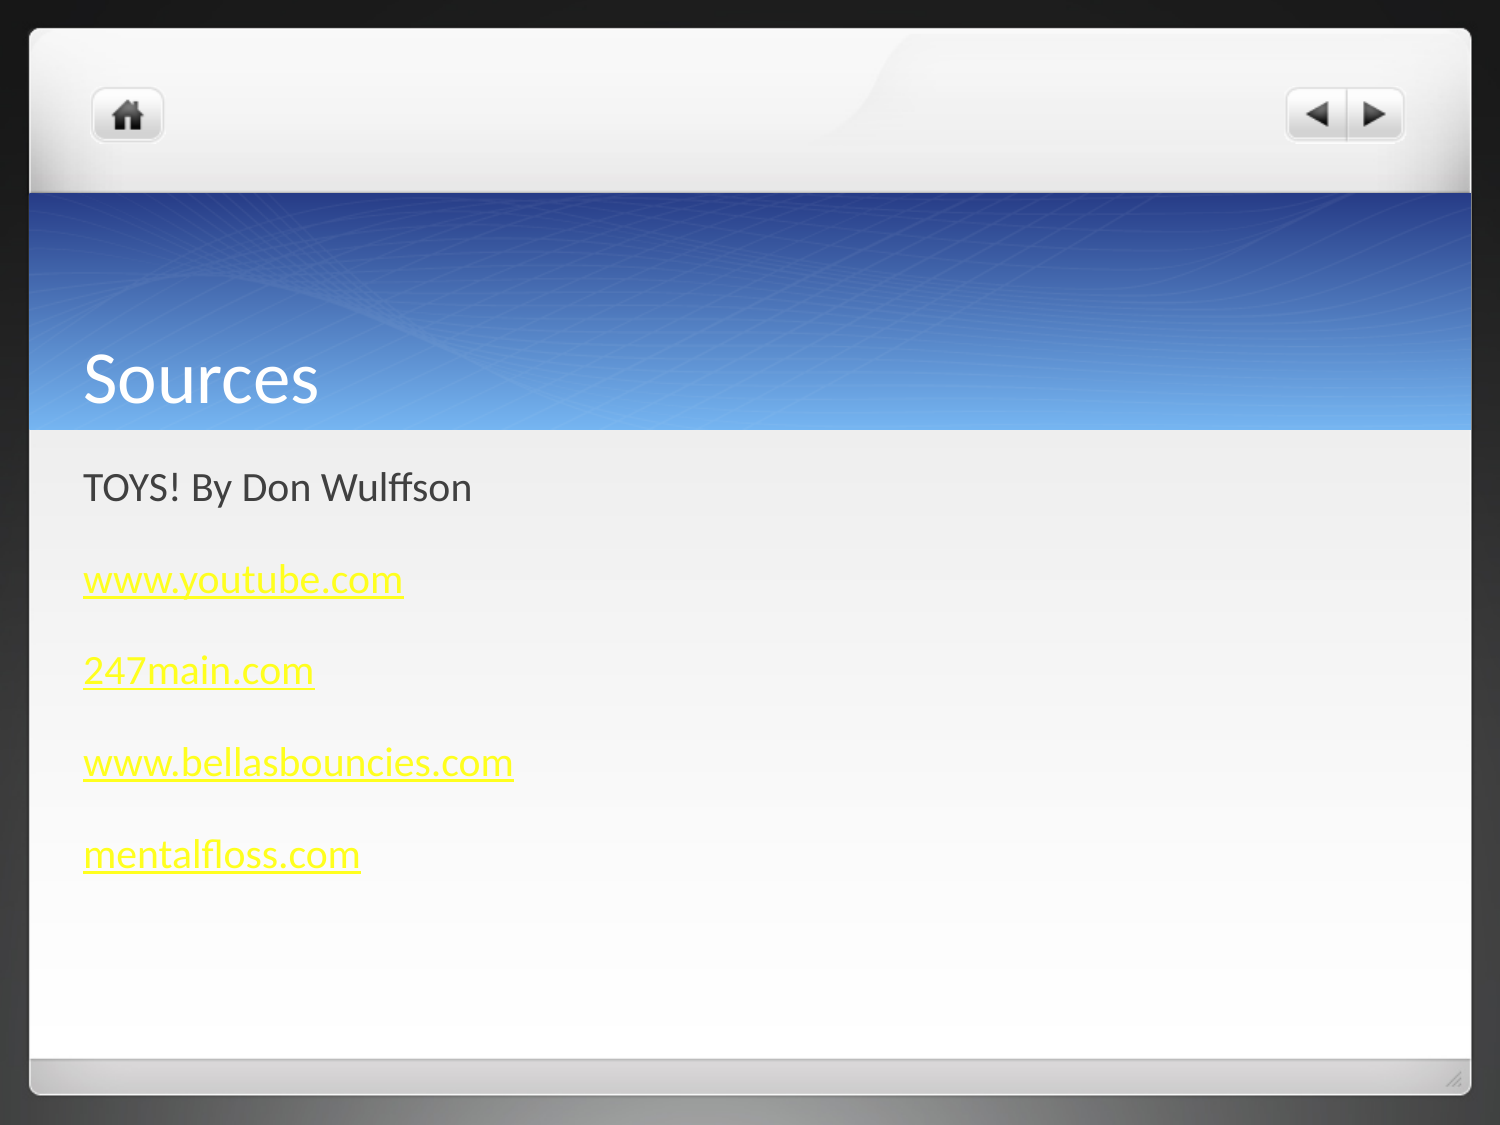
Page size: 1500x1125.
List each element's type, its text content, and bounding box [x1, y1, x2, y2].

picture [0, 0, 1500, 1125]
list TOYS! By Don Wulffson www.youtube.com ‪247main.com ‪www.bellasbouncies.com ‪mentalfloss.com [68, 452, 1432, 1025]
title Sources [68, 238, 1432, 427]
